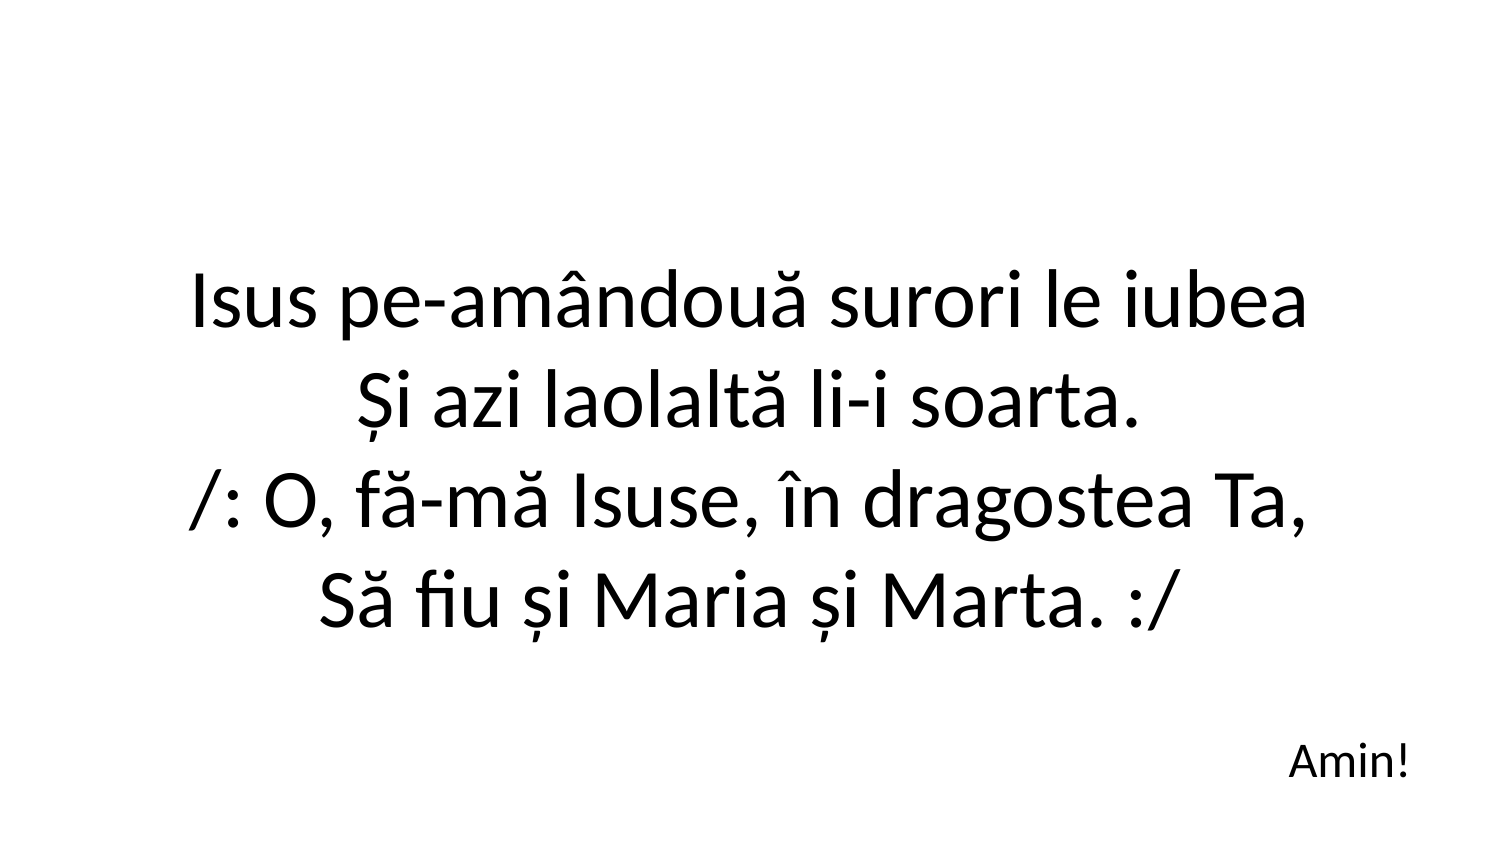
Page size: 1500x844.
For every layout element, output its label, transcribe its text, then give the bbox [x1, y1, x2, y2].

text_box Amin! [1273, 674, 1427, 795]
text_box Isus pe-amândouă surori le iubea Și azi laolaltă li-i soarta. /: O, fă-mă Isuse, în dragostea Ta, Să fiu și Maria și Marta. :/ [174, 192, 1326, 652]
